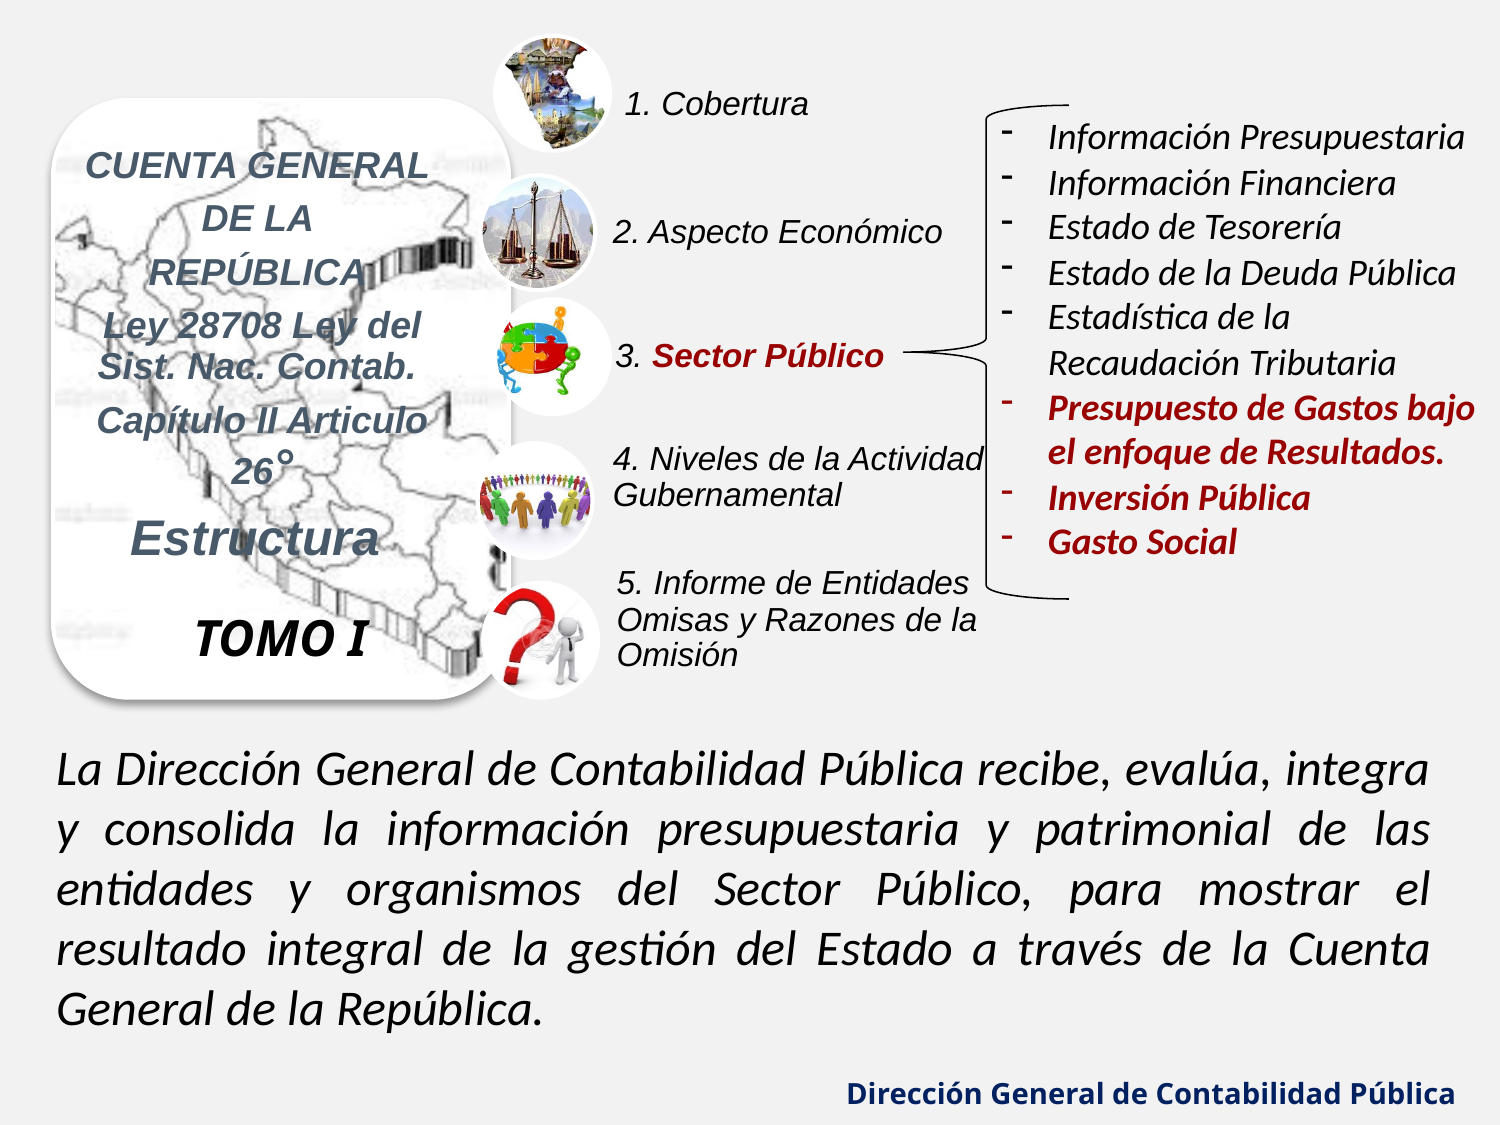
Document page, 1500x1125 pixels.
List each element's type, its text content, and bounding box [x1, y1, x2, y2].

text_box La Dirección General de Contabilidad Pública recibe, evalúa, integra y consolida la información presupuestaria y patrimonial de las entidades y organismos del Sector Público, para mostrar el resultado integral de la gestión del Estado a través de la Cuenta General de la República. [41, 727, 1447, 1043]
text_box Dirección General de Contabilidad Pública [785, 1068, 1472, 1123]
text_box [52, 30, 1129, 698]
text_box Información Presupuestaria Información Financiera Estado de Tesorería Estado de la Deuda Pública Estadística de la Recaudación Tributaria Presupuesto de Gastos bajo el enfoque de Resultados. Inversión Pública Gasto Social [1133, 105, 1500, 615]
